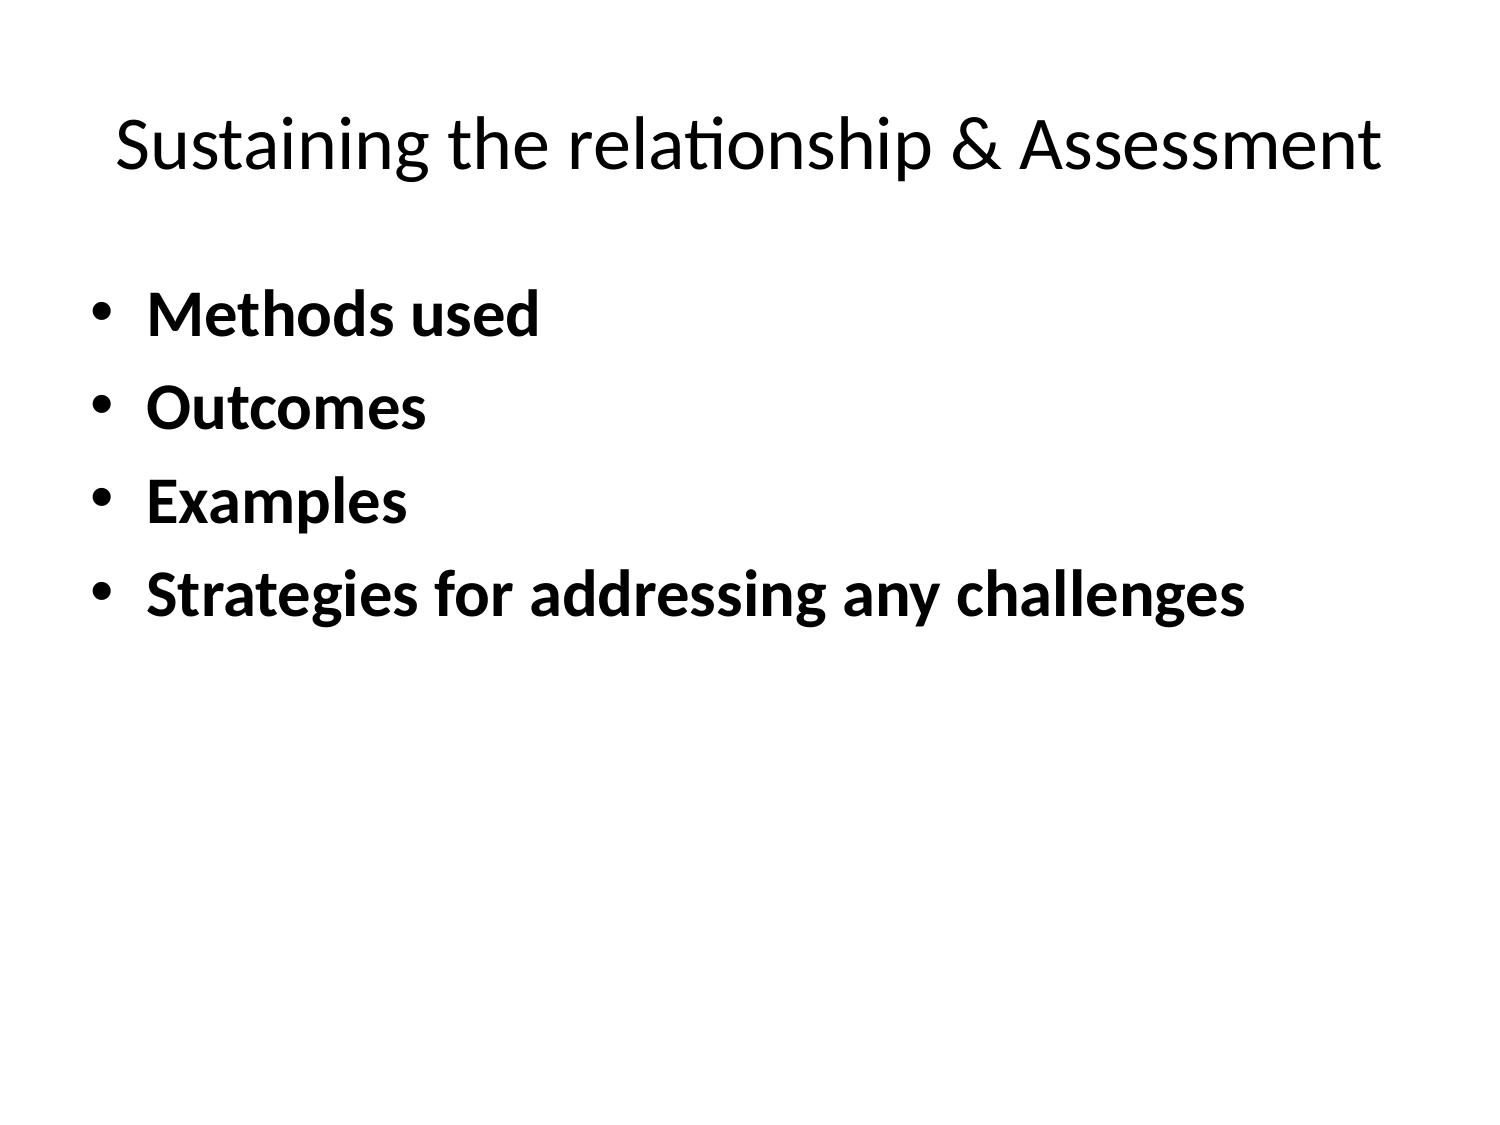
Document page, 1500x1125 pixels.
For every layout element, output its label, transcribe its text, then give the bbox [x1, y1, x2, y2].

title Sustaining the relationship & Assessment [75, 45, 1425, 233]
list Methods used Outcomes Examples Strategies for addressing any challenges [75, 262, 1425, 1005]
